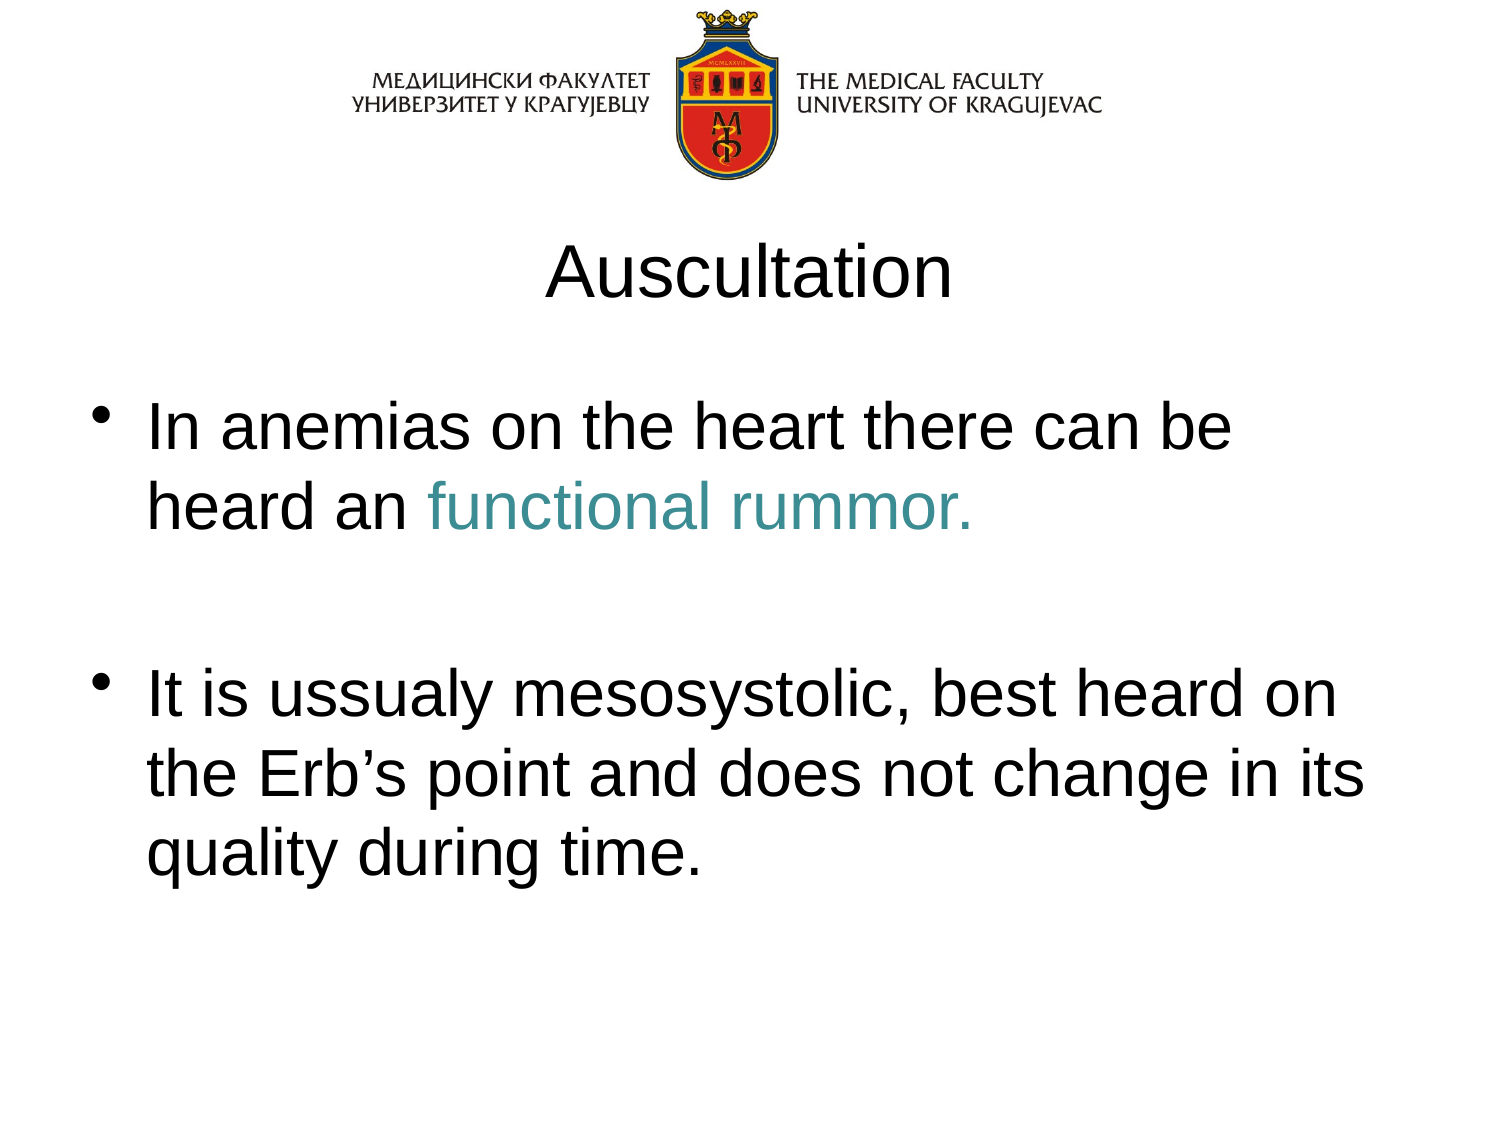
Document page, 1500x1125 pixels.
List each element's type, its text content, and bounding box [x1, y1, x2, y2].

list In anemias on the heart there can be heard an functional rummor. It is ussualy mesosystolic, best heard on the Erb’s point and does not change in its quality during time. [74, 374, 1426, 1118]
picture [328, 0, 1125, 173]
title Auscultation [74, 173, 1426, 362]
